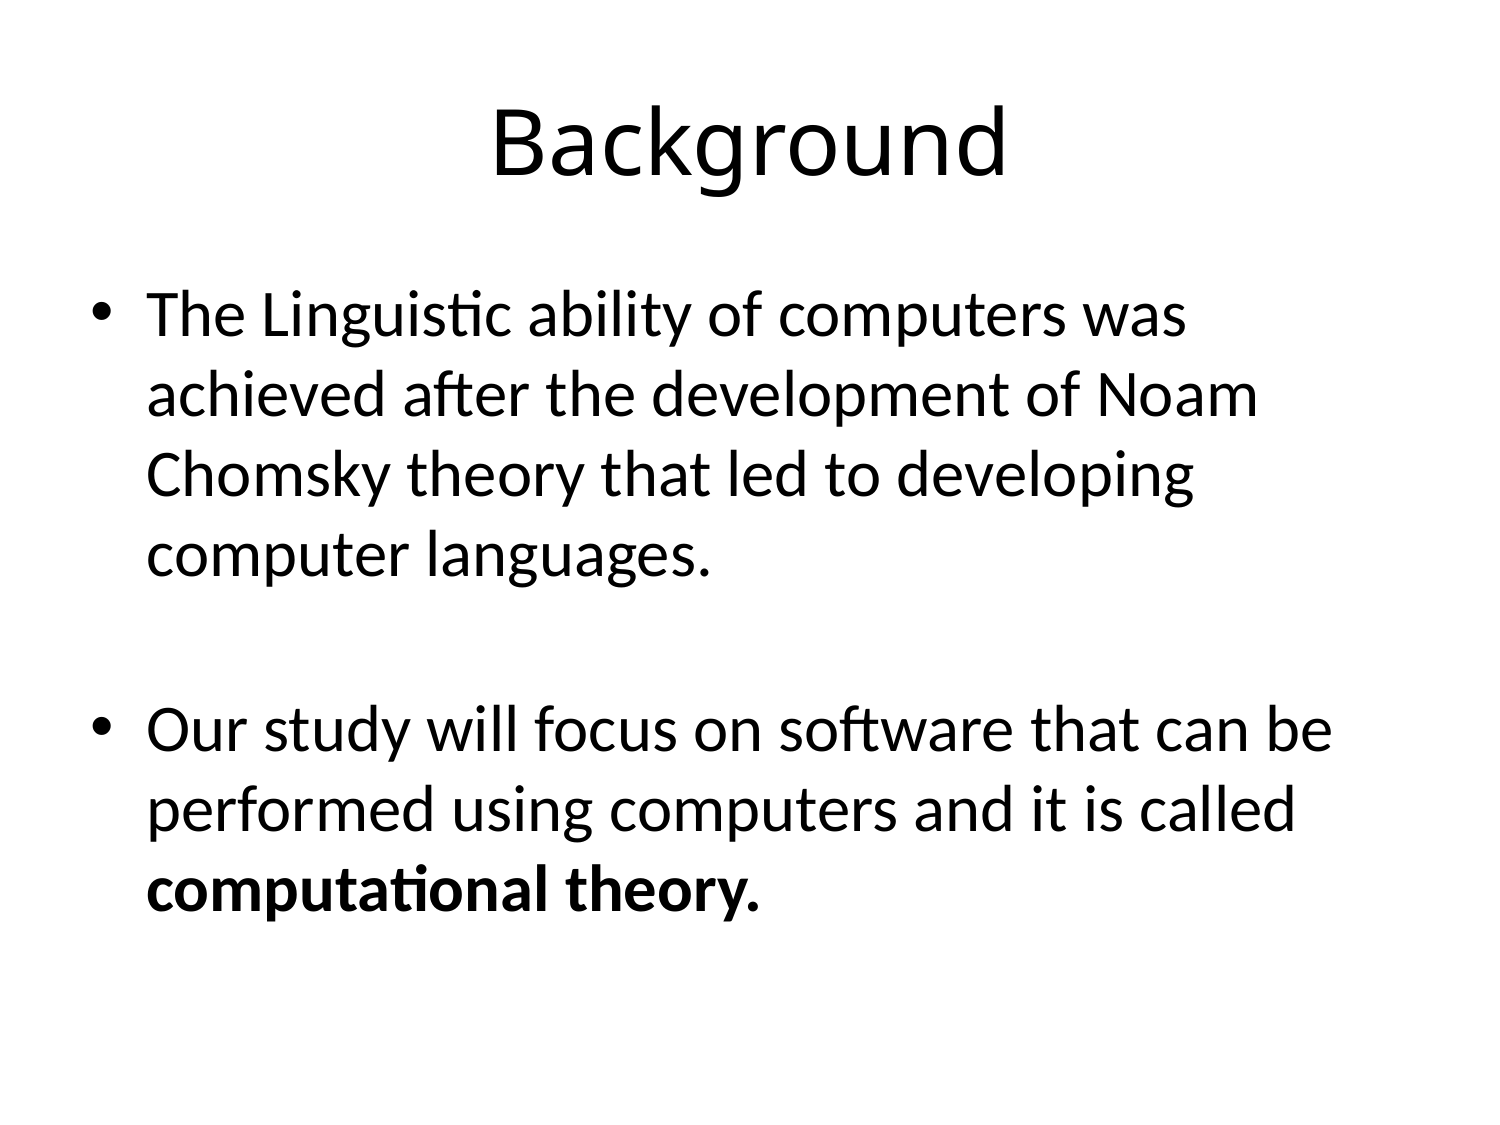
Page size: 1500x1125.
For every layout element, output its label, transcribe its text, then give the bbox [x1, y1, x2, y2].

list The Linguistic ability of computers was achieved after the development of Noam Chomsky theory that led to developing computer languages. Our study will focus on software that can be performed using computers and it is called computational theory. [75, 262, 1425, 1005]
title Background [75, 45, 1425, 233]
